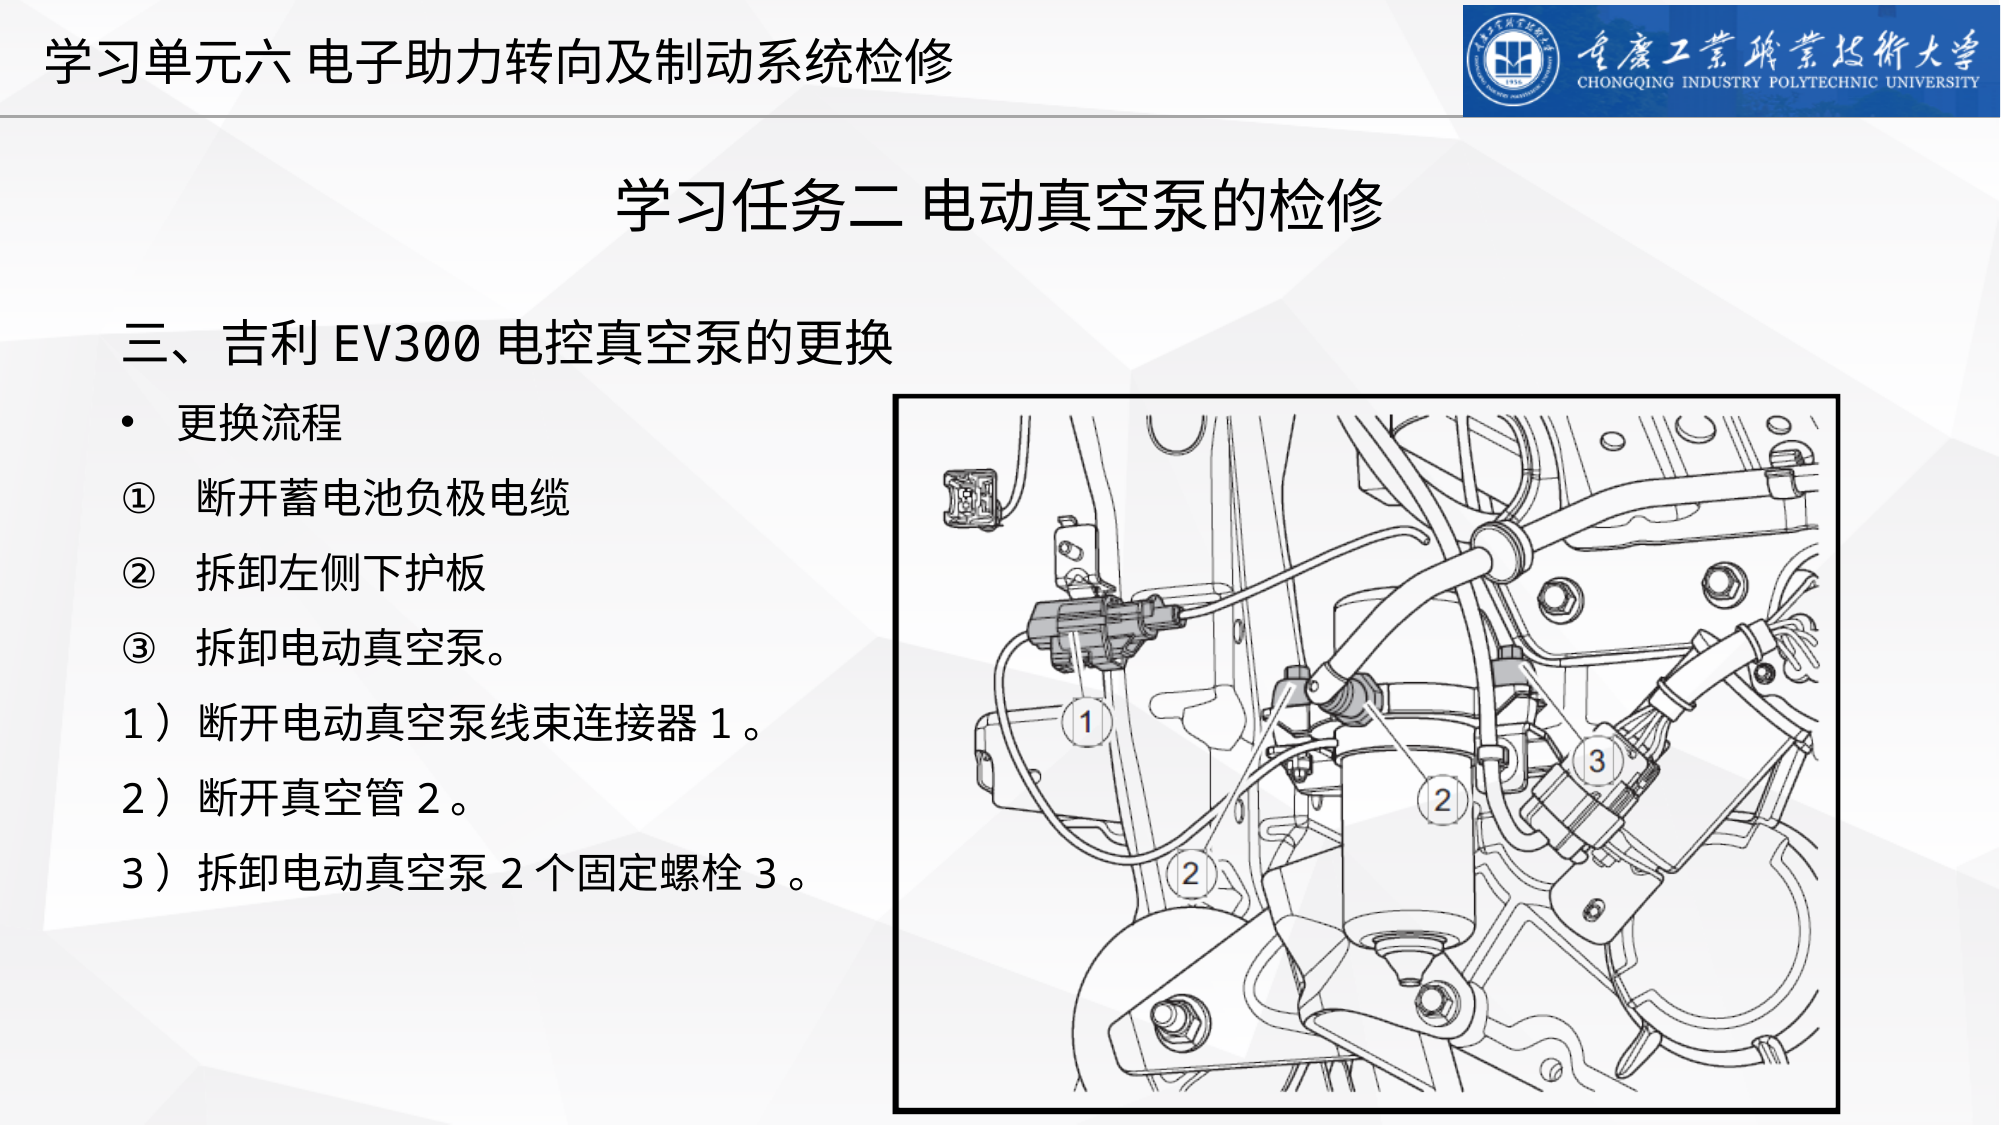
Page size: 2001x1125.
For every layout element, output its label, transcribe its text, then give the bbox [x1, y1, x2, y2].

picture [0, 118, 1999, 1125]
text_box 学习任务二 电动真空泵的检修 [433, 161, 1567, 247]
text_box 三、吉利EV300电控真空泵的更换 更换流程 断开蓄电池负极电缆 拆卸左侧下护板 拆卸电动真空泵。 1）断开电动真空泵线束连接器1。 2）断开真空管2。 3）拆卸电动真空泵2个固定螺栓3。 [105, 274, 1053, 904]
picture [0, 0, 2001, 117]
